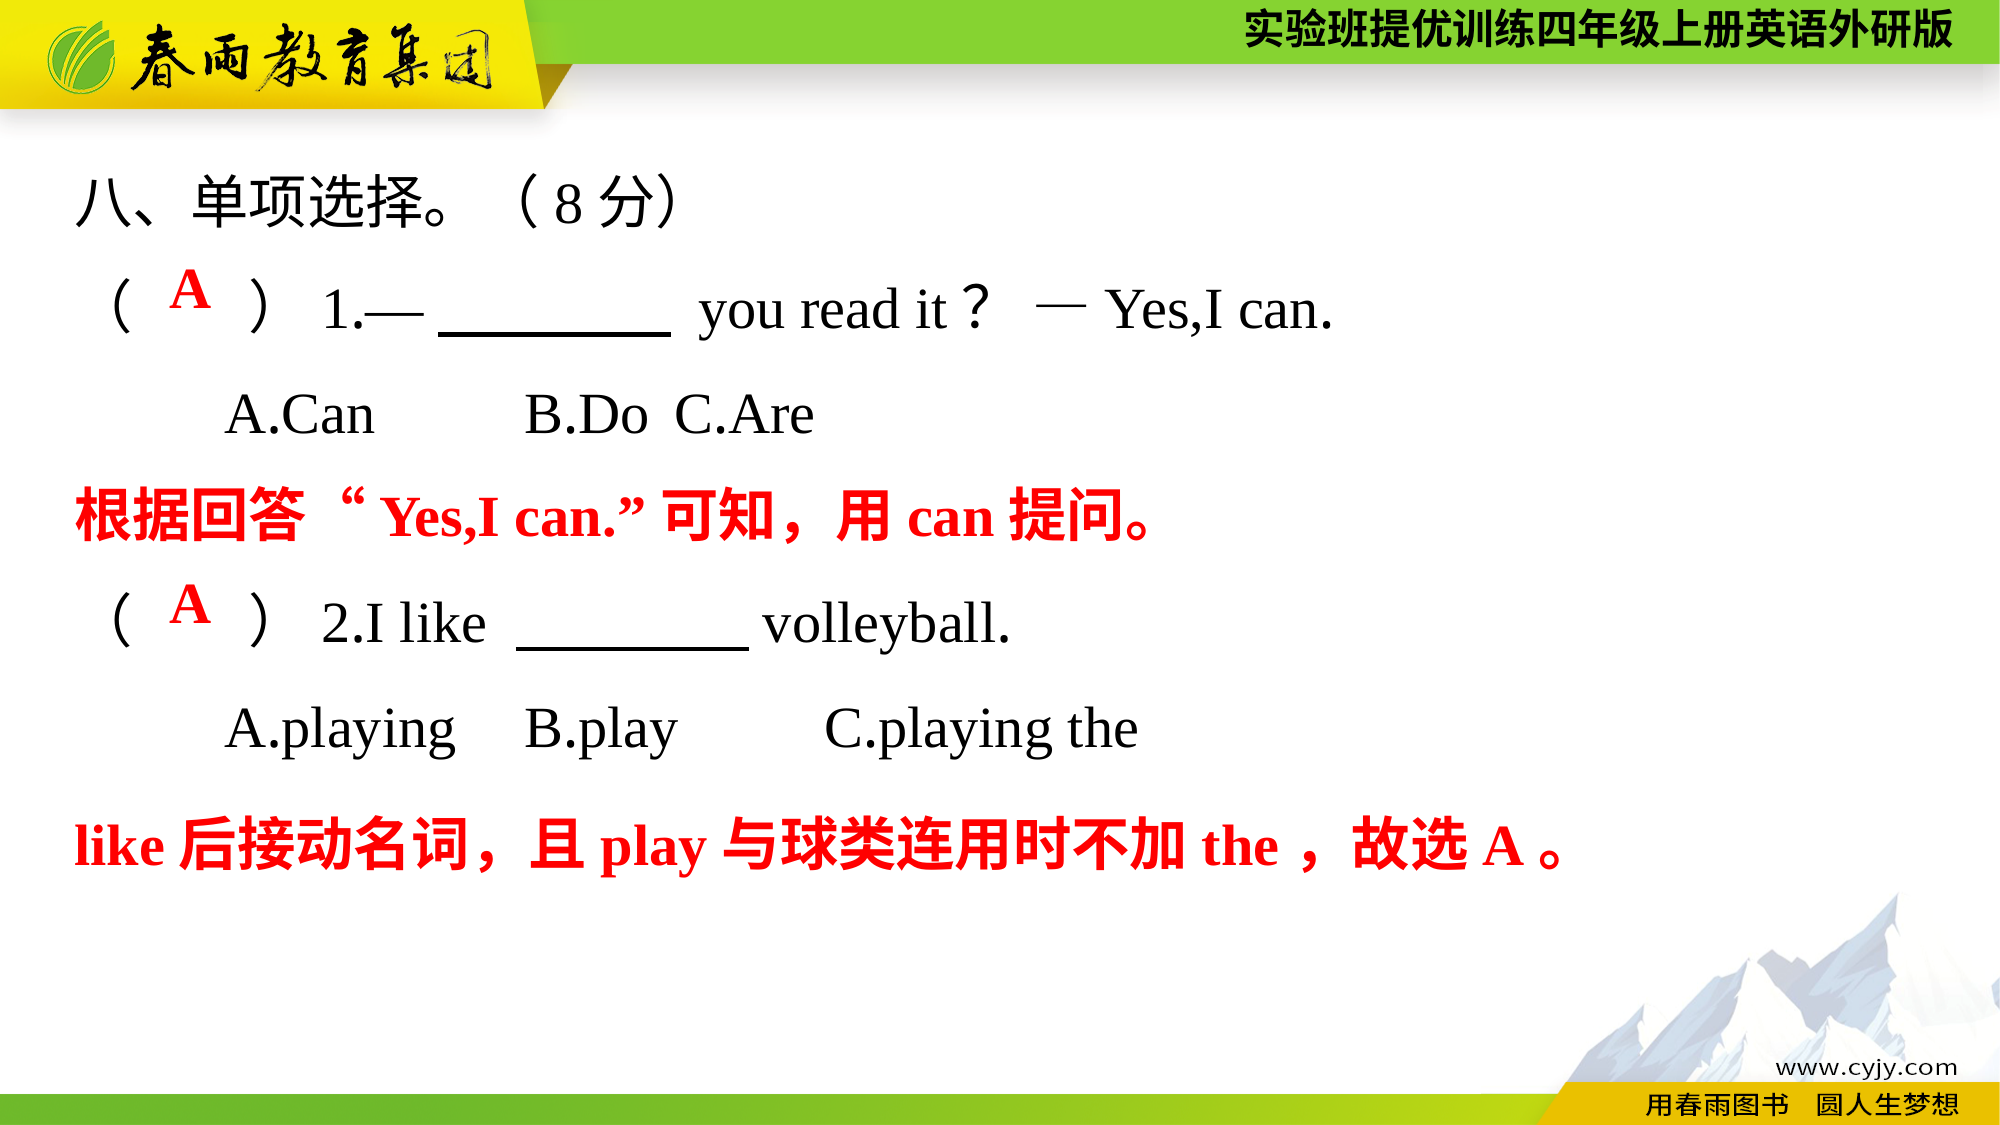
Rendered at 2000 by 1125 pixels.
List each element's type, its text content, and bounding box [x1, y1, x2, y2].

text_box 根据回答“Yes,I can.”可知，用can提问。 [59, 435, 1944, 556]
text_box A [154, 557, 227, 643]
list 八、单项选择。（8分） （ ）1.— you read it？ —Yes,I can. A.Can B.Do C.Are （ ）2.I like volleyball. A.playing B.play C.playing the [59, 122, 1944, 435]
text_box A [154, 243, 227, 328]
list 八、单项选择。（8分） （ ）1.— you read it？ —Yes,I can. A.Can B.Do C.Are （ ）2.I like volleyball. A.playing B.play C.playing the [59, 556, 1944, 764]
picture [0, 0, 2000, 1125]
text_box like后接动名词，且play与球类连用时不加the，故选A。 [59, 764, 1944, 885]
